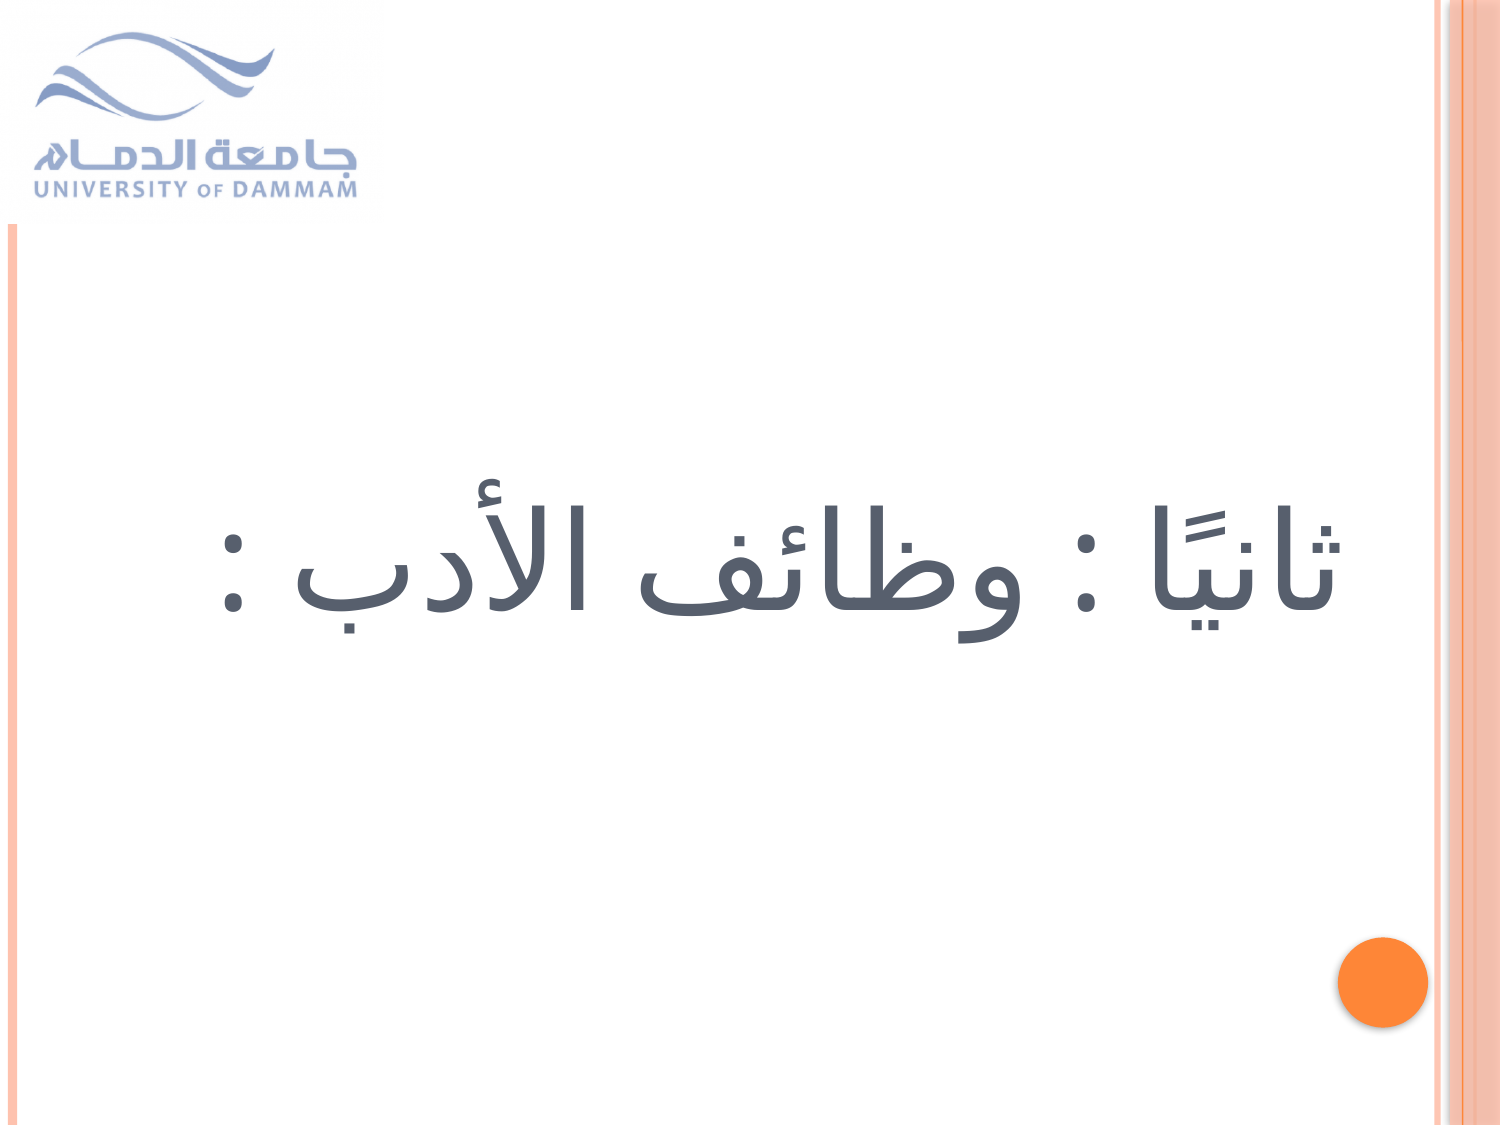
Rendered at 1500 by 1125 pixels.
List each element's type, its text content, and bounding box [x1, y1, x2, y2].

picture [0, 0, 385, 225]
text_box ثانيًا : وظائف الأدب : [99, 70, 1424, 811]
